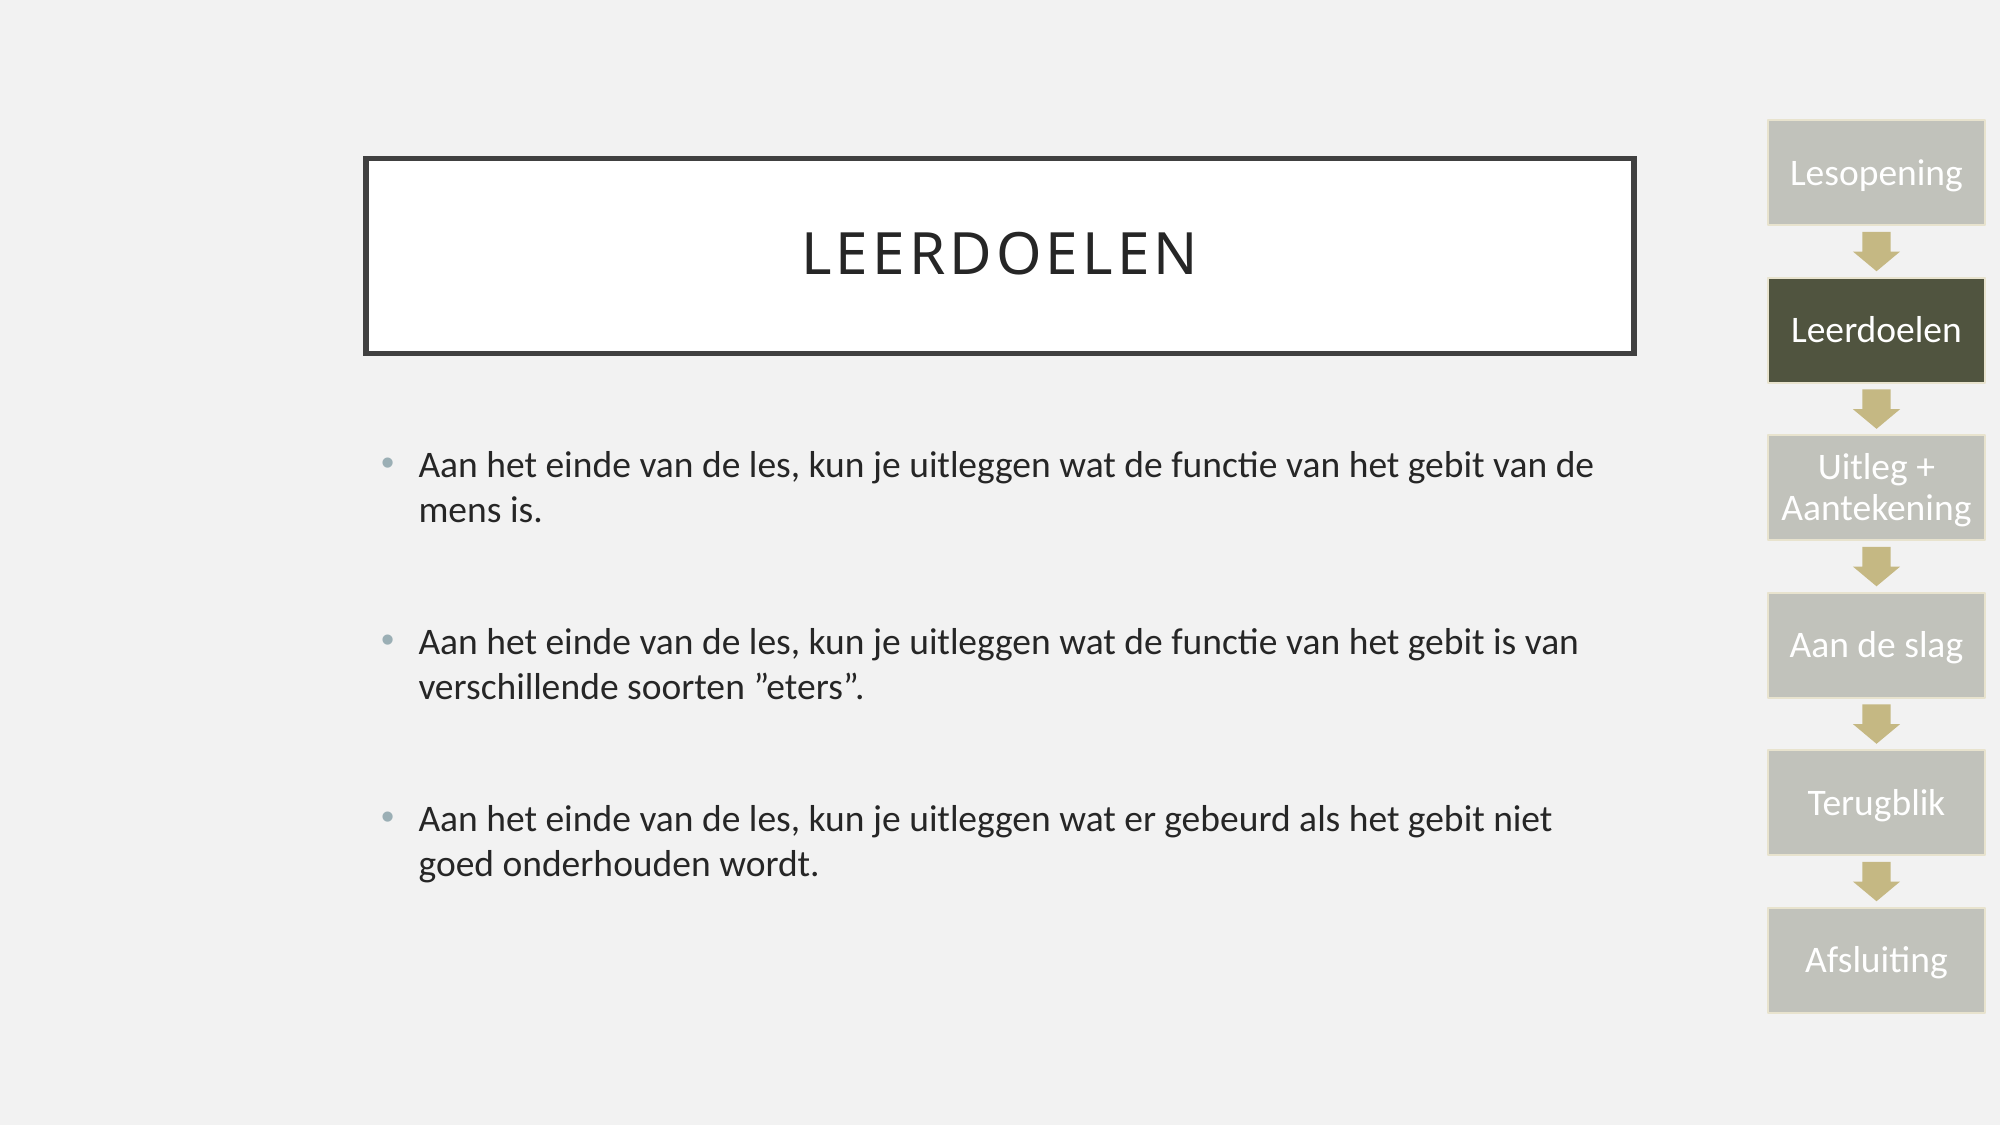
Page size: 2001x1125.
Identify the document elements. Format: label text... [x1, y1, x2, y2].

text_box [1753, 119, 2000, 1014]
title Leerdoelen [363, 156, 1637, 356]
list Aan het einde van de les, kun je uitleggen wat de functie van het gebit van de mens is. Aan het einde van de les, kun je uitleggen wat de functie van het gebit is van verschillende soorten ”eters”. Aan het einde van de les, kun je uitleggen wat er gebeurd als het gebit niet goed onderhouden wordt. [366, 432, 1634, 1050]
